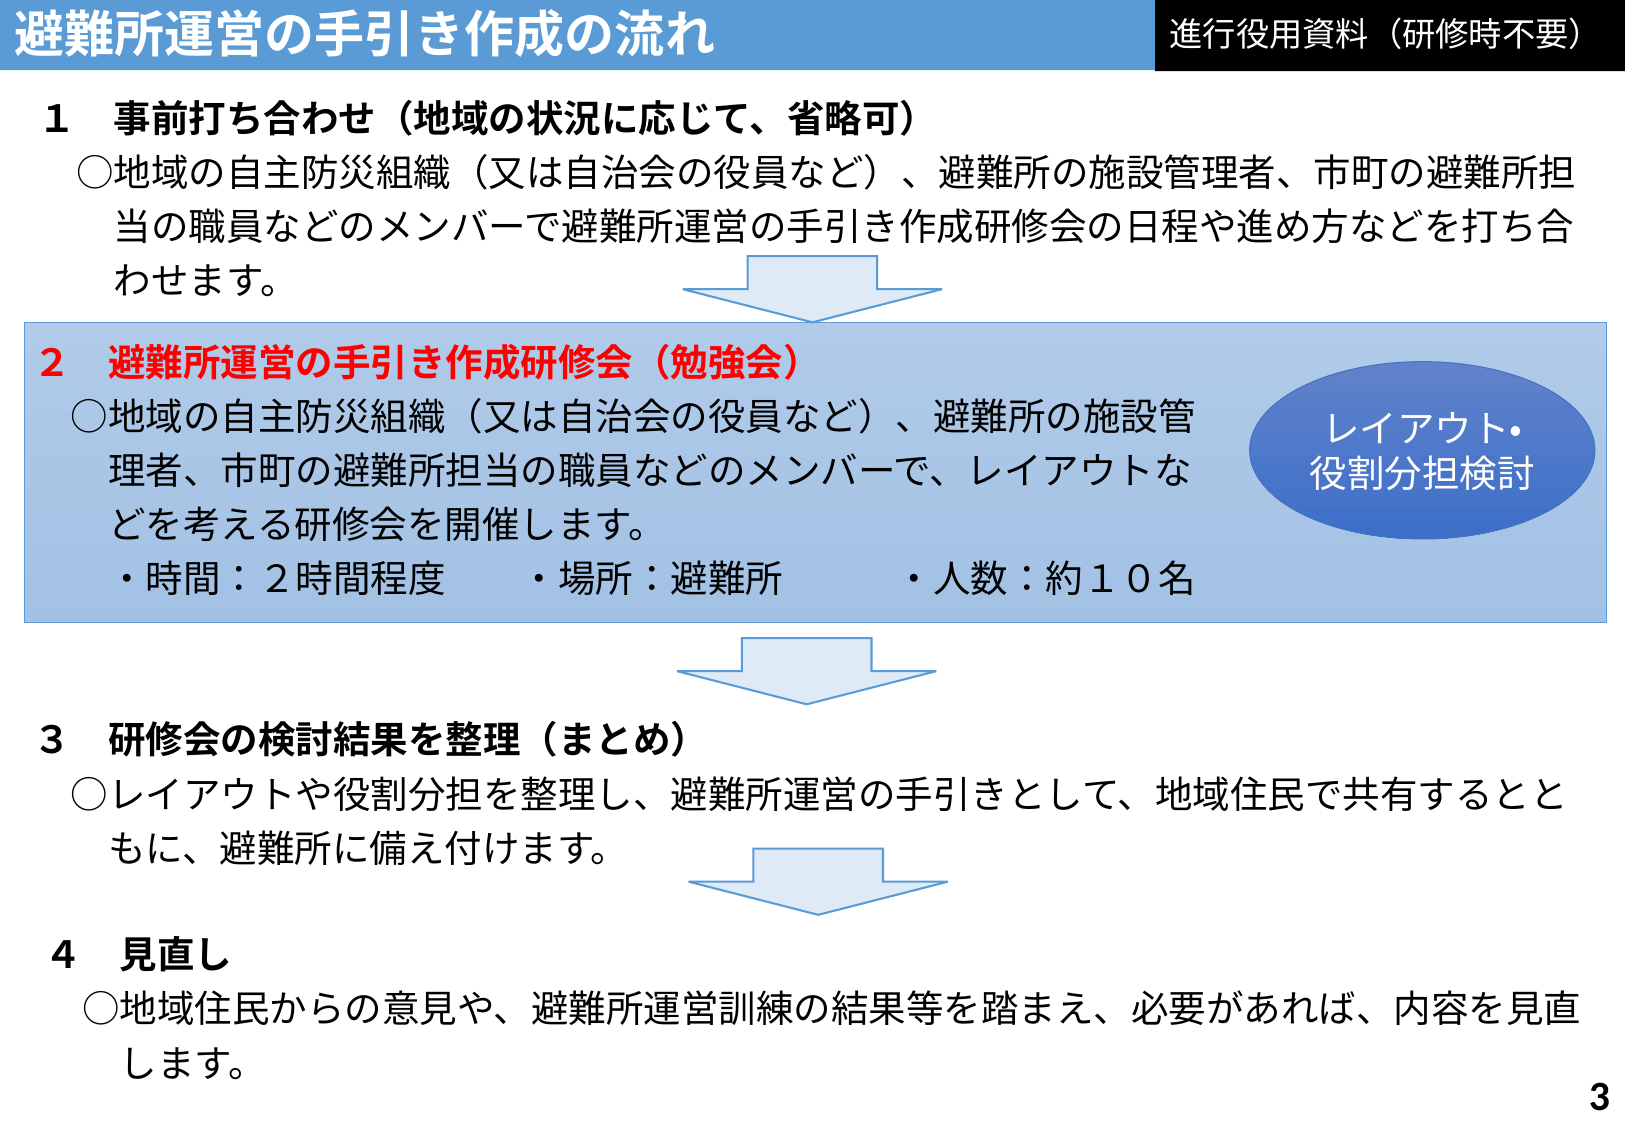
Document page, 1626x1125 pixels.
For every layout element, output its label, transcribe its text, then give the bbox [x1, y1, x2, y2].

text_box ４ 見直し ○地域住民からの意見や、避難所運営訓練の結果等を踏まえ、必要があれば、内容を見直 します。 [29, 914, 1607, 1092]
text_box １ 事前打ち合わせ（地域の状況に応じて、省略可） ○地域の自主防災組織（又は自治会の役員など）、避難所の施設管理者、市町の避難所担 当の職員などのメンバーで避難所運営の手引き作成研修会の日程や進め方などを打ち合 わせます。 [24, 78, 1601, 310]
text_box [676, 637, 937, 699]
text_box 避難所運営の手引き作成の流れ [0, 0, 1155, 71]
text_box ３ 研修会の検討結果を整理（まとめ） ○レイアウトや役割分担を整理し、避難所運営の手引きとして、地域住民で共有するとと もに、避難所に備え付けます。 [18, 699, 1595, 878]
text_box [682, 255, 943, 322]
slide_number 2 [1259, 1064, 1625, 1125]
text_box [688, 847, 949, 914]
text_box 進行役用資料（研修時不要） [1155, 0, 1625, 72]
text_box レイアウト・ 役割分担検討 [1249, 361, 1596, 540]
text_box [24, 322, 1607, 623]
text_box ２ 避難所運営の手引き作成研修会（勉強会） ○地域の自主防災組織（又は自治会の役員など）、避難所の施設管 理者、市町の避難所担当の職員などのメンバーで、レイアウトな どを考える研修会を開催します。 ・時間：２時間程度 ・場所：避難所 ・人数：約１０名 [18, 322, 1238, 608]
